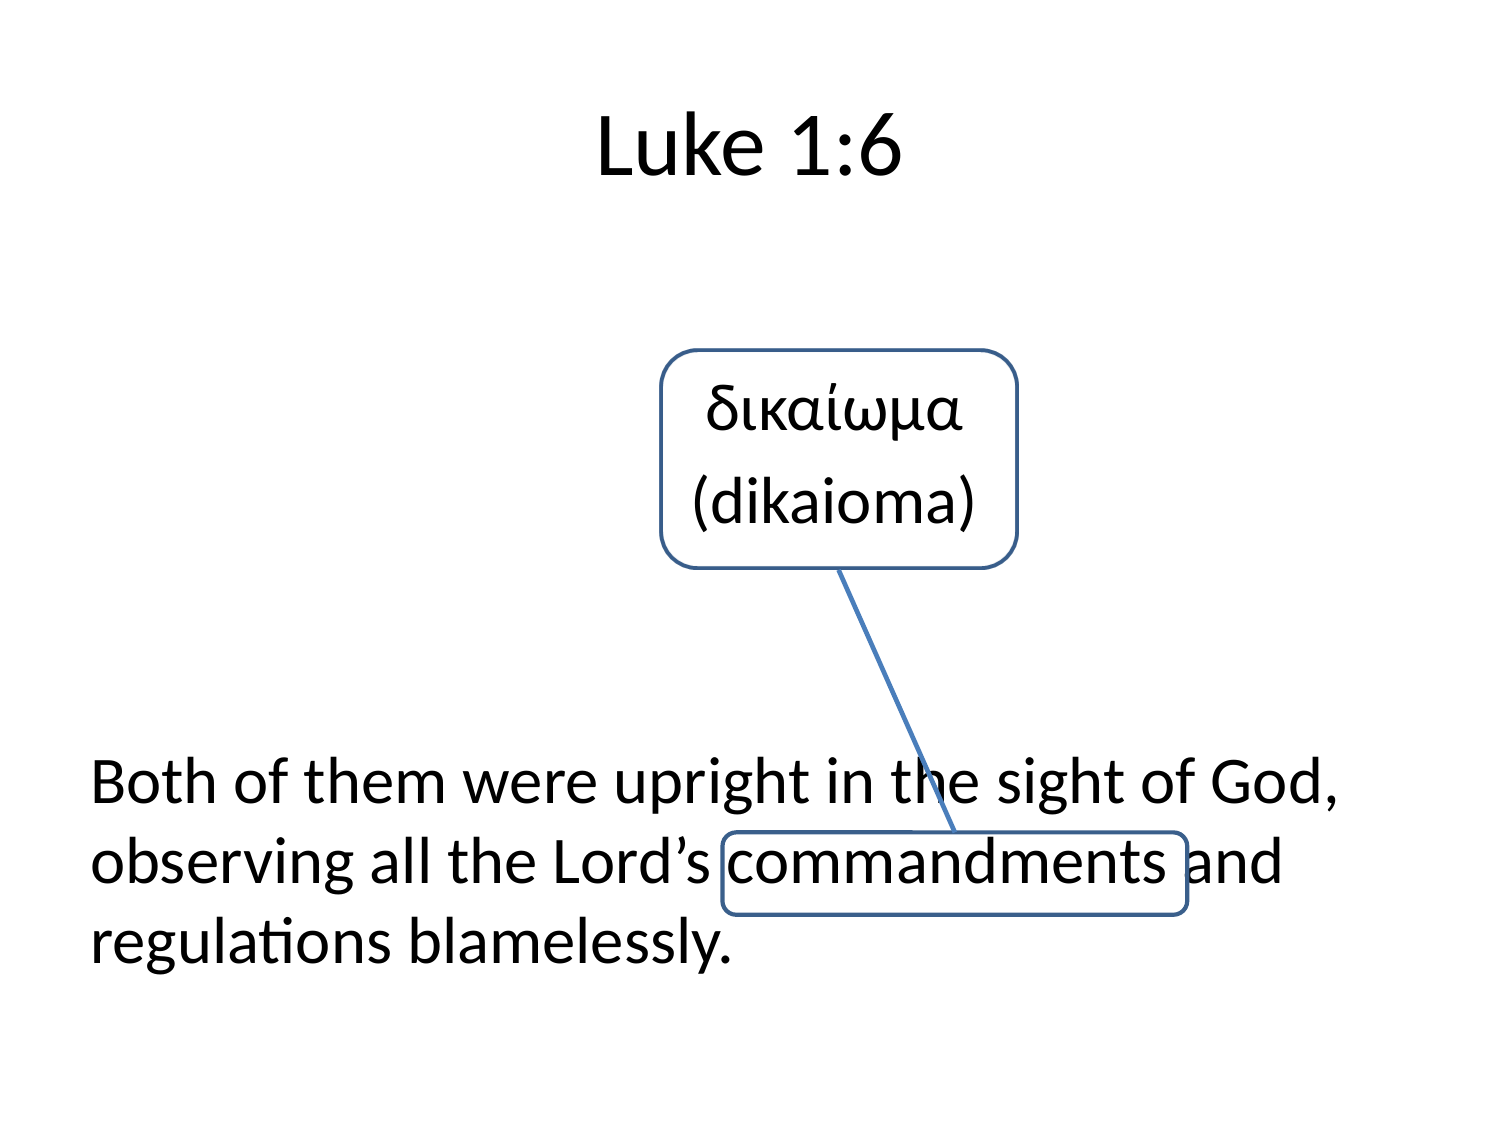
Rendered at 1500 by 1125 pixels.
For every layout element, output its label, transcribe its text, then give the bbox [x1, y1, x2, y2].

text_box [838, 569, 956, 833]
list δικαίωμα (dikaioma) Both of them were upright in the sight of God, observing all the Lord’s commandments and regulations blamelessly. [75, 262, 1425, 1005]
title Luke 1:6 [75, 45, 1425, 233]
picture [658, 348, 1019, 571]
text_box [720, 830, 1190, 917]
